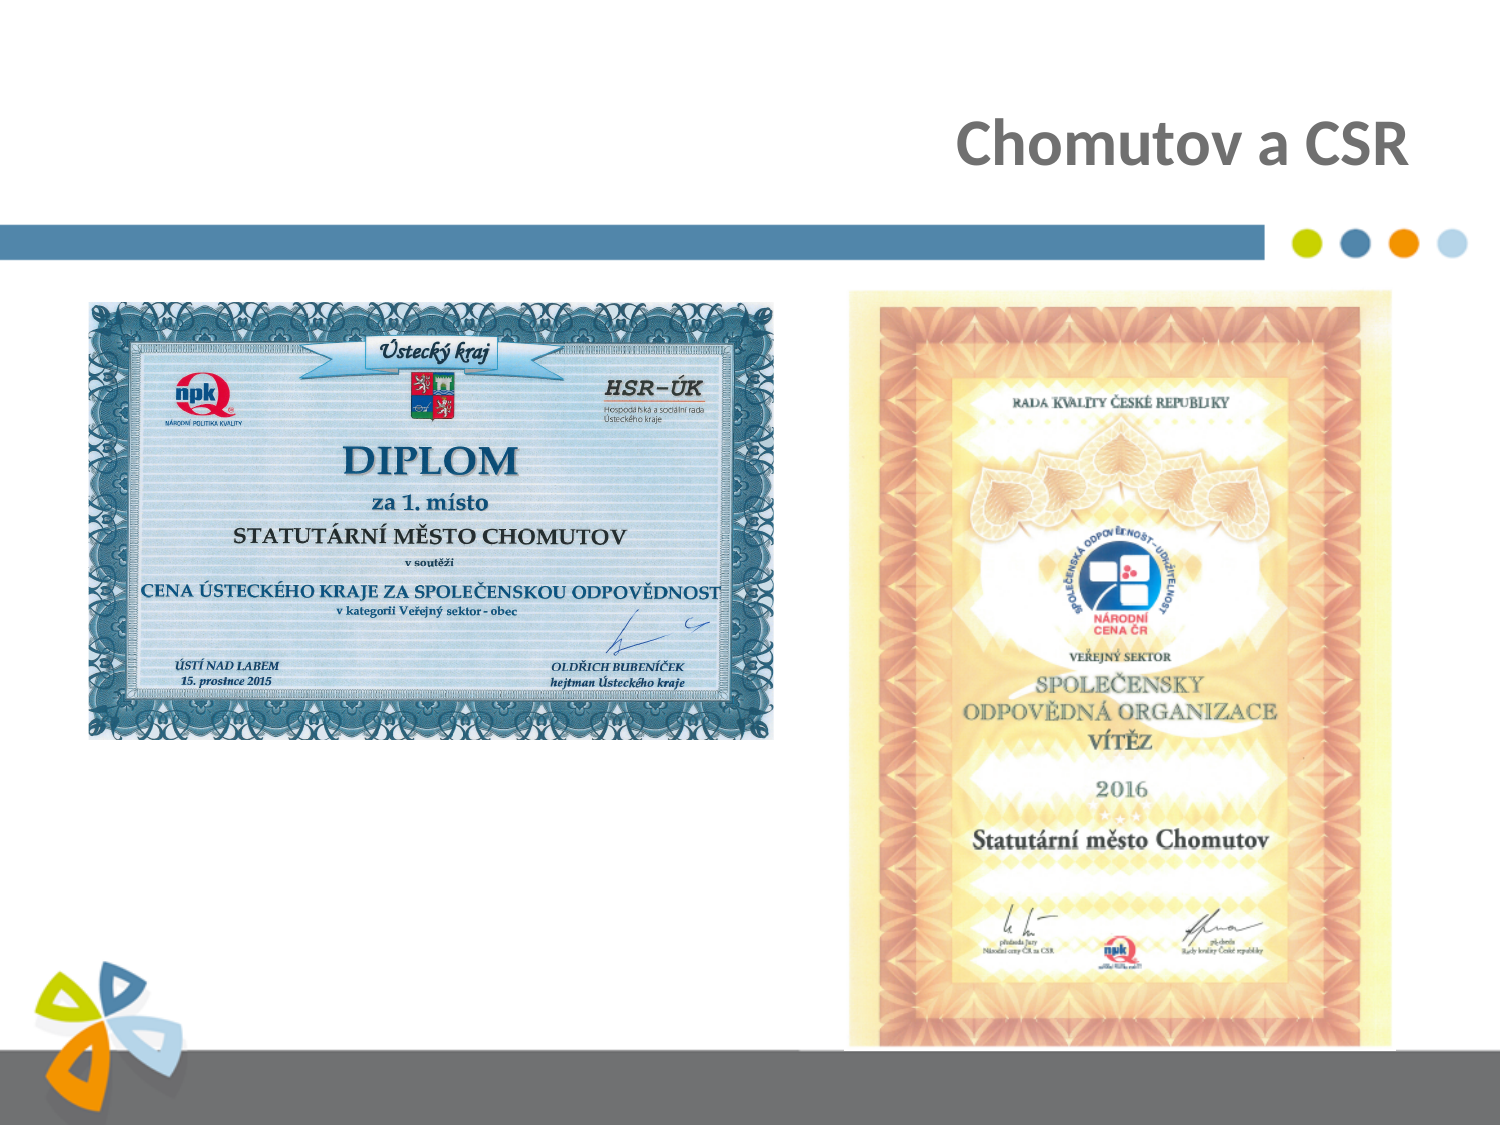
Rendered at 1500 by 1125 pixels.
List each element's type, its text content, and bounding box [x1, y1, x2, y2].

list [53, 243, 1437, 921]
picture [0, 0, 1500, 1125]
title Chomutov a CSR [75, 45, 1425, 233]
